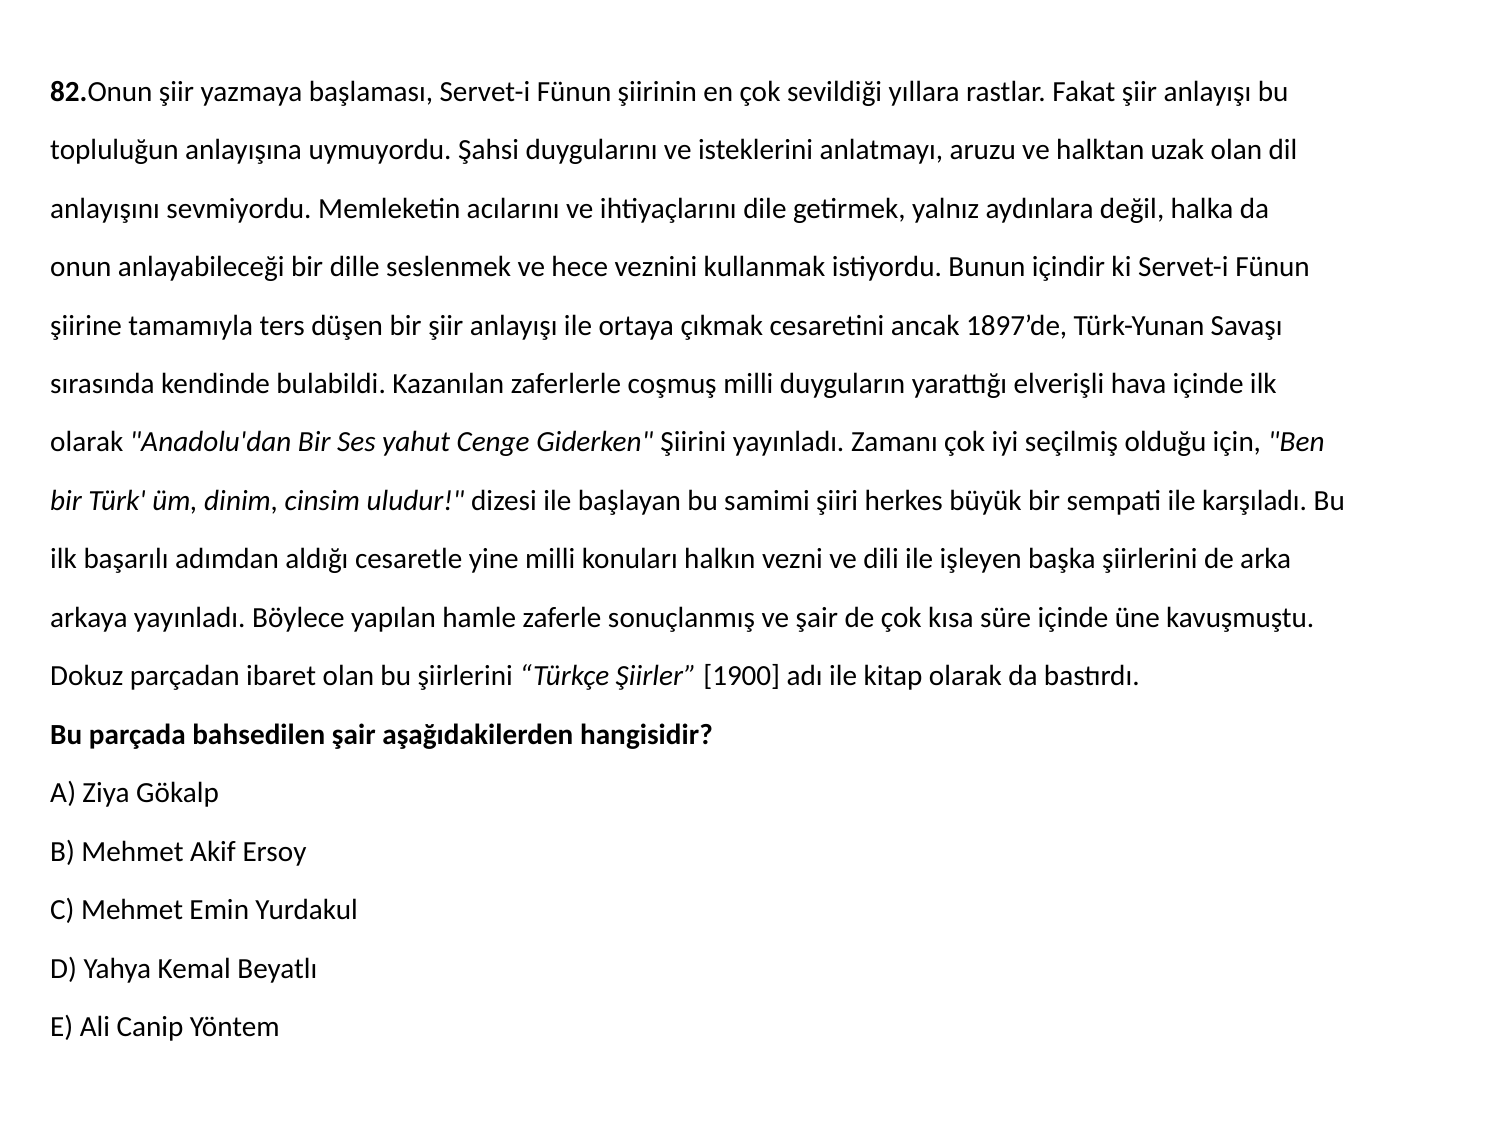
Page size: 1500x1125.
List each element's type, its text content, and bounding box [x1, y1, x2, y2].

list 82.Onun şiir yazmaya başlaması, Servet-i Fünun şiirinin en çok sevildiği yıllara rastlar. Fakat şiir anlayışı bu topluluğun anlayışına uymuyordu. Şahsi duygularını ve isteklerini anlatmayı, aruzu ve halktan uzak olan dil anlayışını sevmiyordu. Memleketin acılarını ve ihtiyaçlarını dile getirmek, yalnız aydınlara değil, halka da onun anlayabileceği bir dille seslenmek ve hece veznini kullanmak istiyordu. Bunun içindir ki Servet-i Fünun şiirine tamamıyla ters düşen bir şiir anlayışı ile ortaya çıkmak cesaretini ancak 1897’de, Türk-Yunan Savaşı sırasında kendinde bulabildi. Kazanılan zaferlerle coşmuş milli duyguların yarattığı elverişli hava içinde ilk olarak "Anadolu'dan Bir Ses yahut Cenge Giderken" Şiirini yayınladı. Zamanı çok iyi seçilmiş olduğu için, "Ben bir Türk' üm, dinim, cinsim uludur!" dizesi ile başlayan bu samimi şiiri herkes büyük bir sempati ile karşıladı. Bu ilk başarılı adımdan aldığı cesaretle yine milli konuları halkın vezni ve dili ile işleyen başka şiirlerini de arka arkaya yayınladı. Böylece yapılan hamle zaferle sonuçlanmış ve şair de çok kısa süre içinde üne kavuşmuştu. Dokuz parçadan ibaret olan bu şiirlerini “Türkçe Şiirler” [1900] adı ile kitap olarak da bastırdı. Bu parçada bahsedilen şair aşağıdakilerden hangisidir? A) Ziya Gökalp B) Mehmet Akif Ersoy C) Mehmet Emin Yurdakul D) Yahya Kemal Beyatlı E) Ali Canip Yöntem [35, 46, 1465, 1067]
